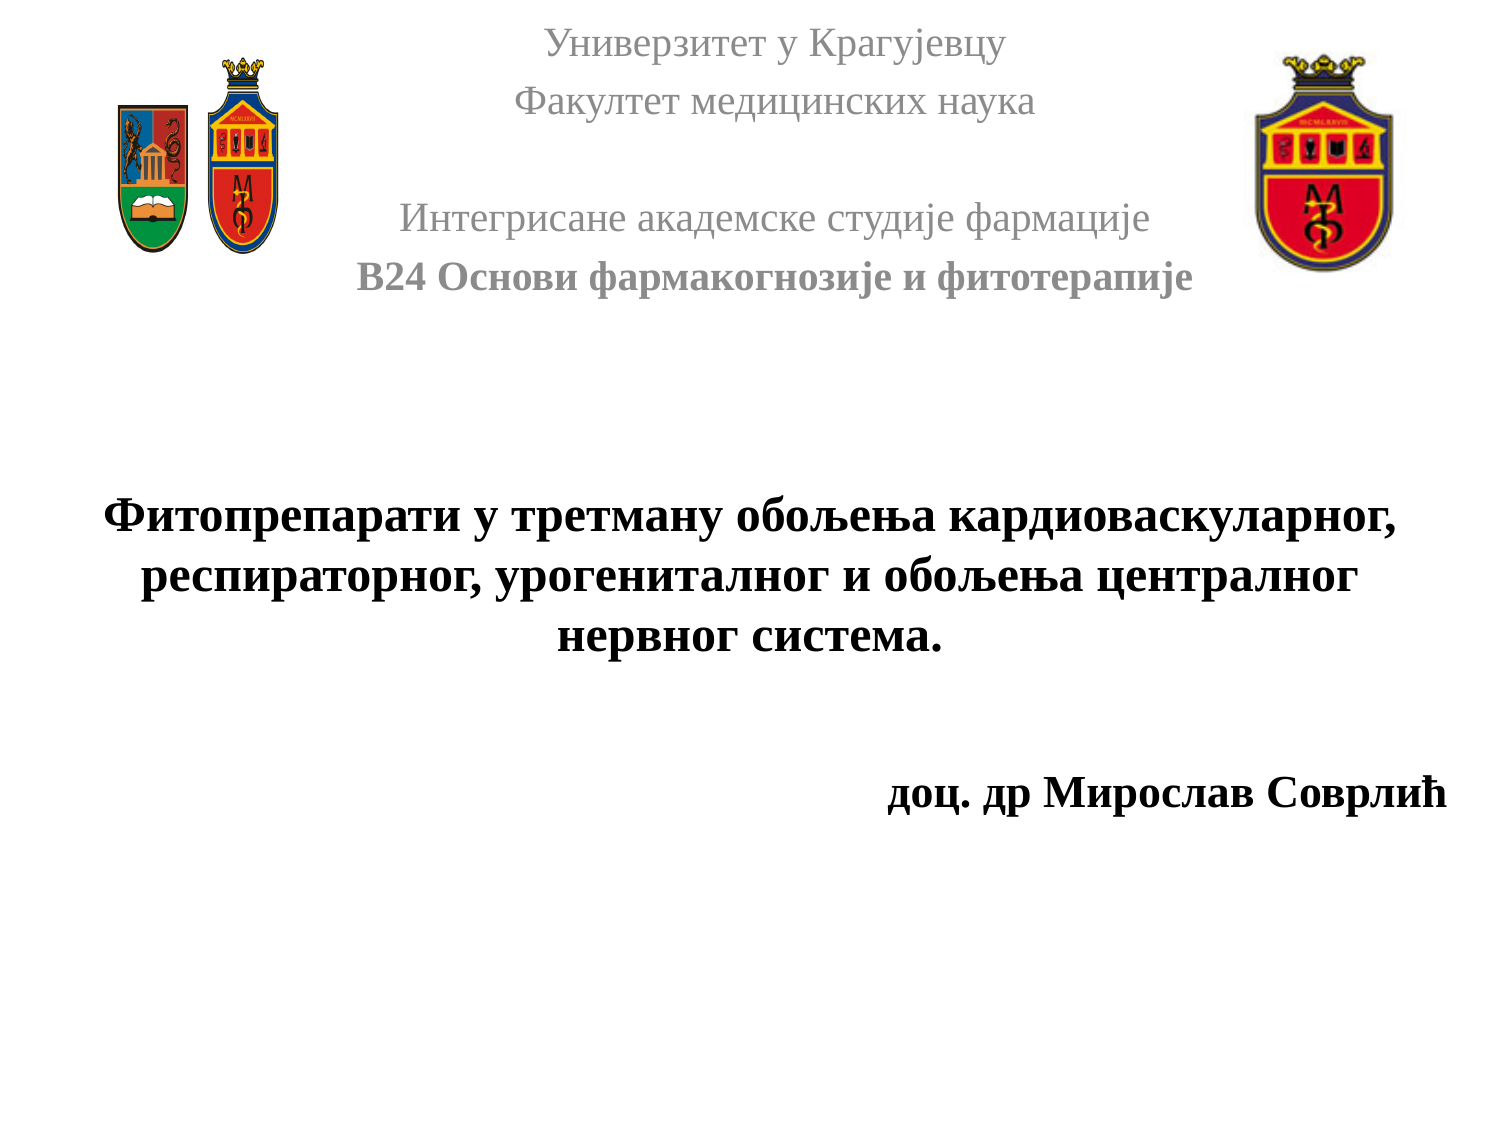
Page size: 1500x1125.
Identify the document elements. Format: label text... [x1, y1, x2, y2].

subtitle Универзитет у Крагујевцу Факултет медицинских наука Интегрисане академске студије фармације В24 Основи фармакогнозије и фитотерапије [287, 7, 1263, 235]
picture [1199, 37, 1449, 287]
text_box Фитопрепарати у третману обољења кардиоваскуларног, респираторног, урогениталног и обољења централног нервног система. доц. др Мирослав Соврлић [37, 235, 1463, 1038]
picture [104, 49, 288, 276]
